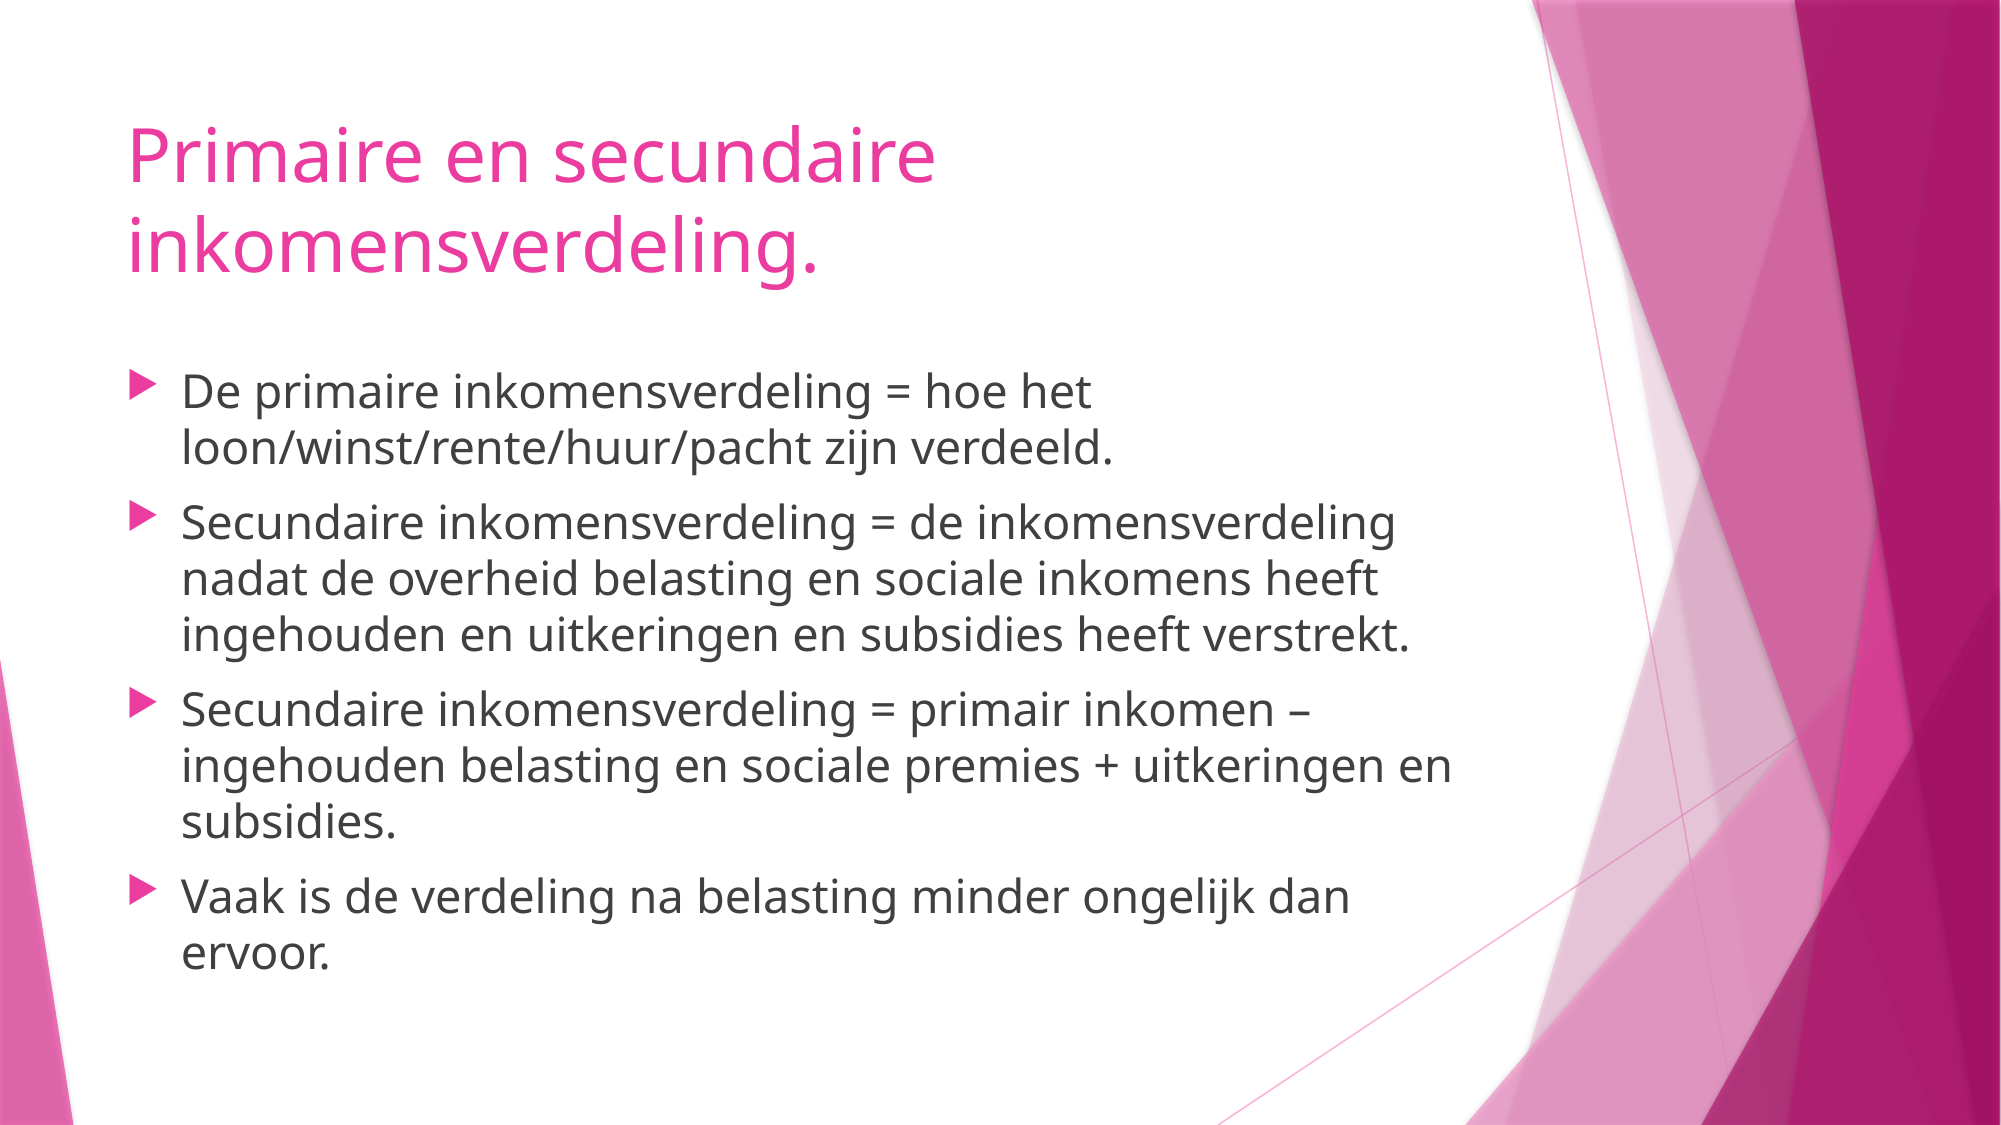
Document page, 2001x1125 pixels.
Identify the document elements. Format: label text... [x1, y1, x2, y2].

list De primaire inkomensverdeling = hoe het loon/winst/rente/huur/pacht zijn verdeeld. Secundaire inkomensverdeling = de inkomensverdeling nadat de overheid belasting en sociale inkomens heeft ingehouden en uitkeringen en subsidies heeft verstrekt. Secundaire inkomensverdeling = primair inkomen – ingehouden belasting en sociale premies + uitkeringen en subsidies. Vaak is de verdeling na belasting minder ongelijk dan ervoor. [111, 354, 1522, 992]
title Primaire en secundaire inkomensverdeling. [111, 99, 1522, 317]
